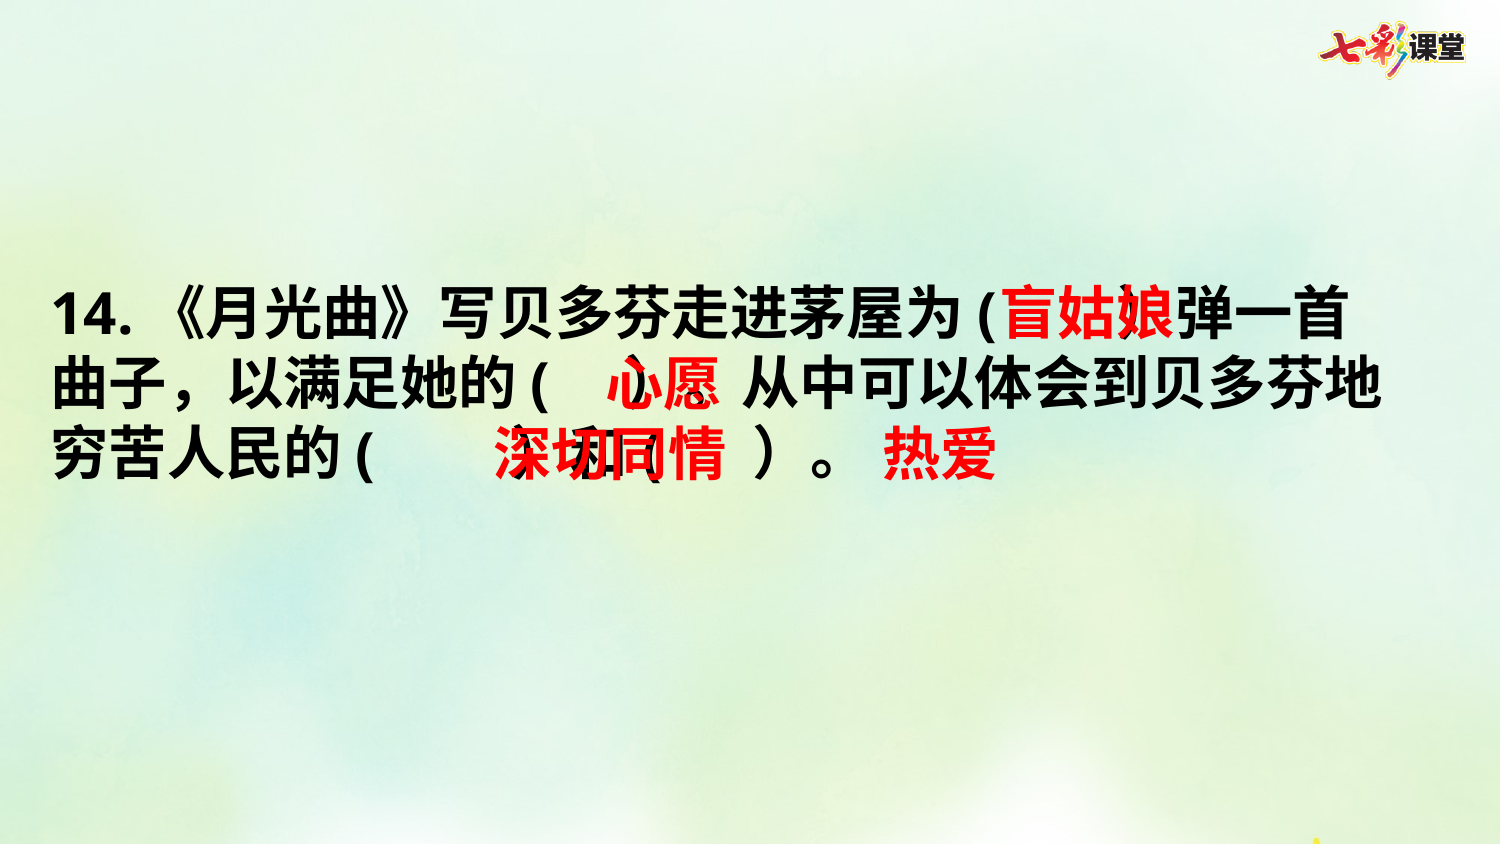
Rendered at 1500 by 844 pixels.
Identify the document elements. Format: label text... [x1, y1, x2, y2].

text_box 心愿 [590, 339, 757, 410]
picture [0, 0, 1500, 844]
text_box 深切同情 [478, 410, 757, 495]
text_box 盲姑娘 [984, 268, 1235, 354]
text_box 热爱 [867, 410, 1015, 495]
text_box 14.《月光曲》写贝多芬走进茅屋为( ）弹一首曲子，以满足她的( ）。从中可以体会到贝多芬地穷苦人民的( ）和( ）。 [35, 268, 1410, 494]
